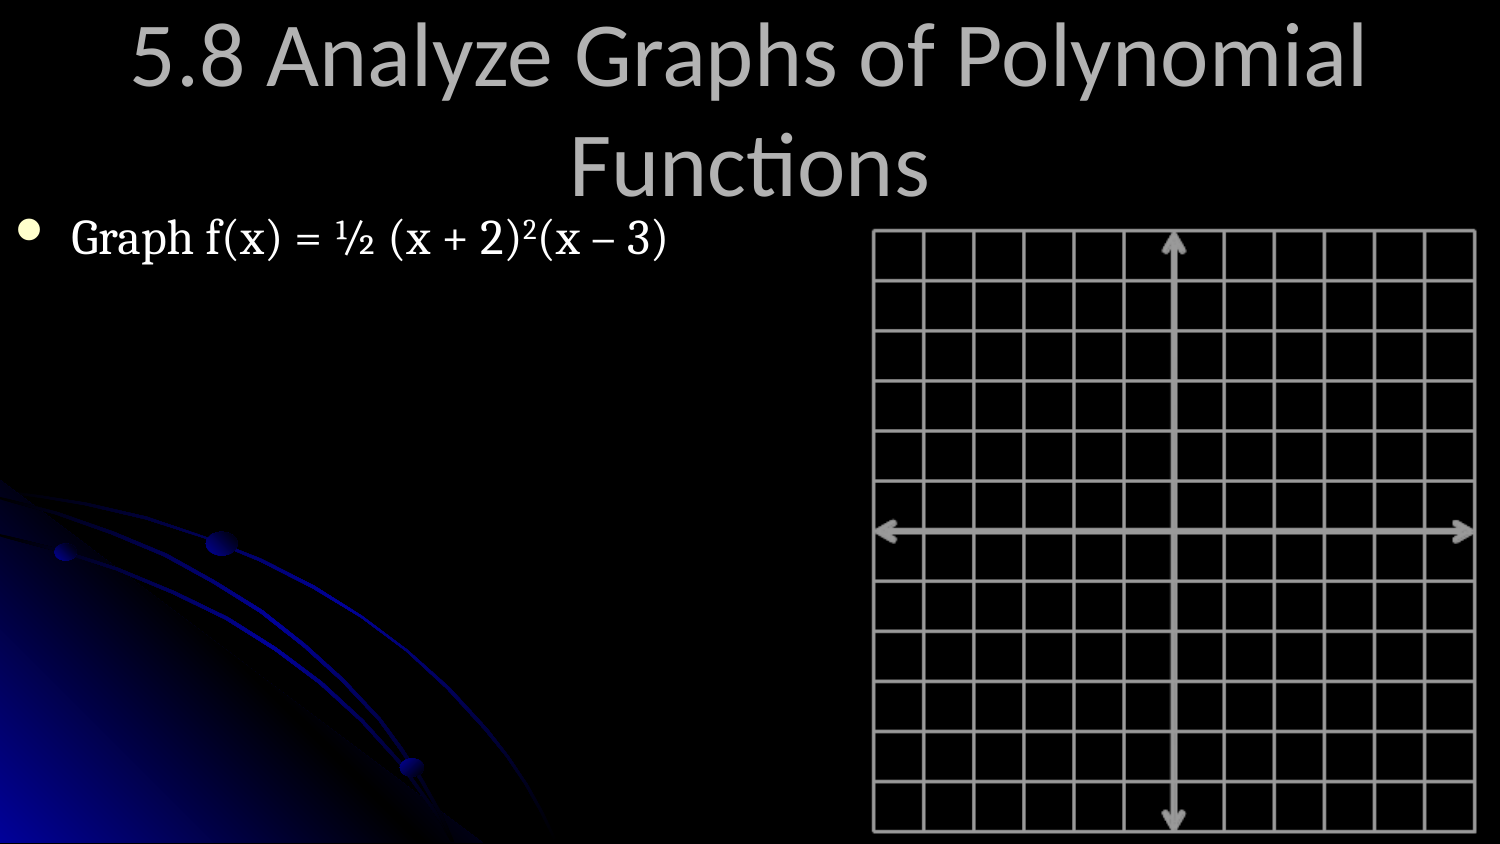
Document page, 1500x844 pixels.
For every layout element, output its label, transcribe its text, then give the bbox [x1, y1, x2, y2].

list Graph f(x) = ½ (x + 2)2(x – 3) [0, 196, 1500, 755]
picture [852, 209, 1500, 844]
title 5.8 Analyze Graphs of Polynomial Functions [0, 33, 1500, 175]
